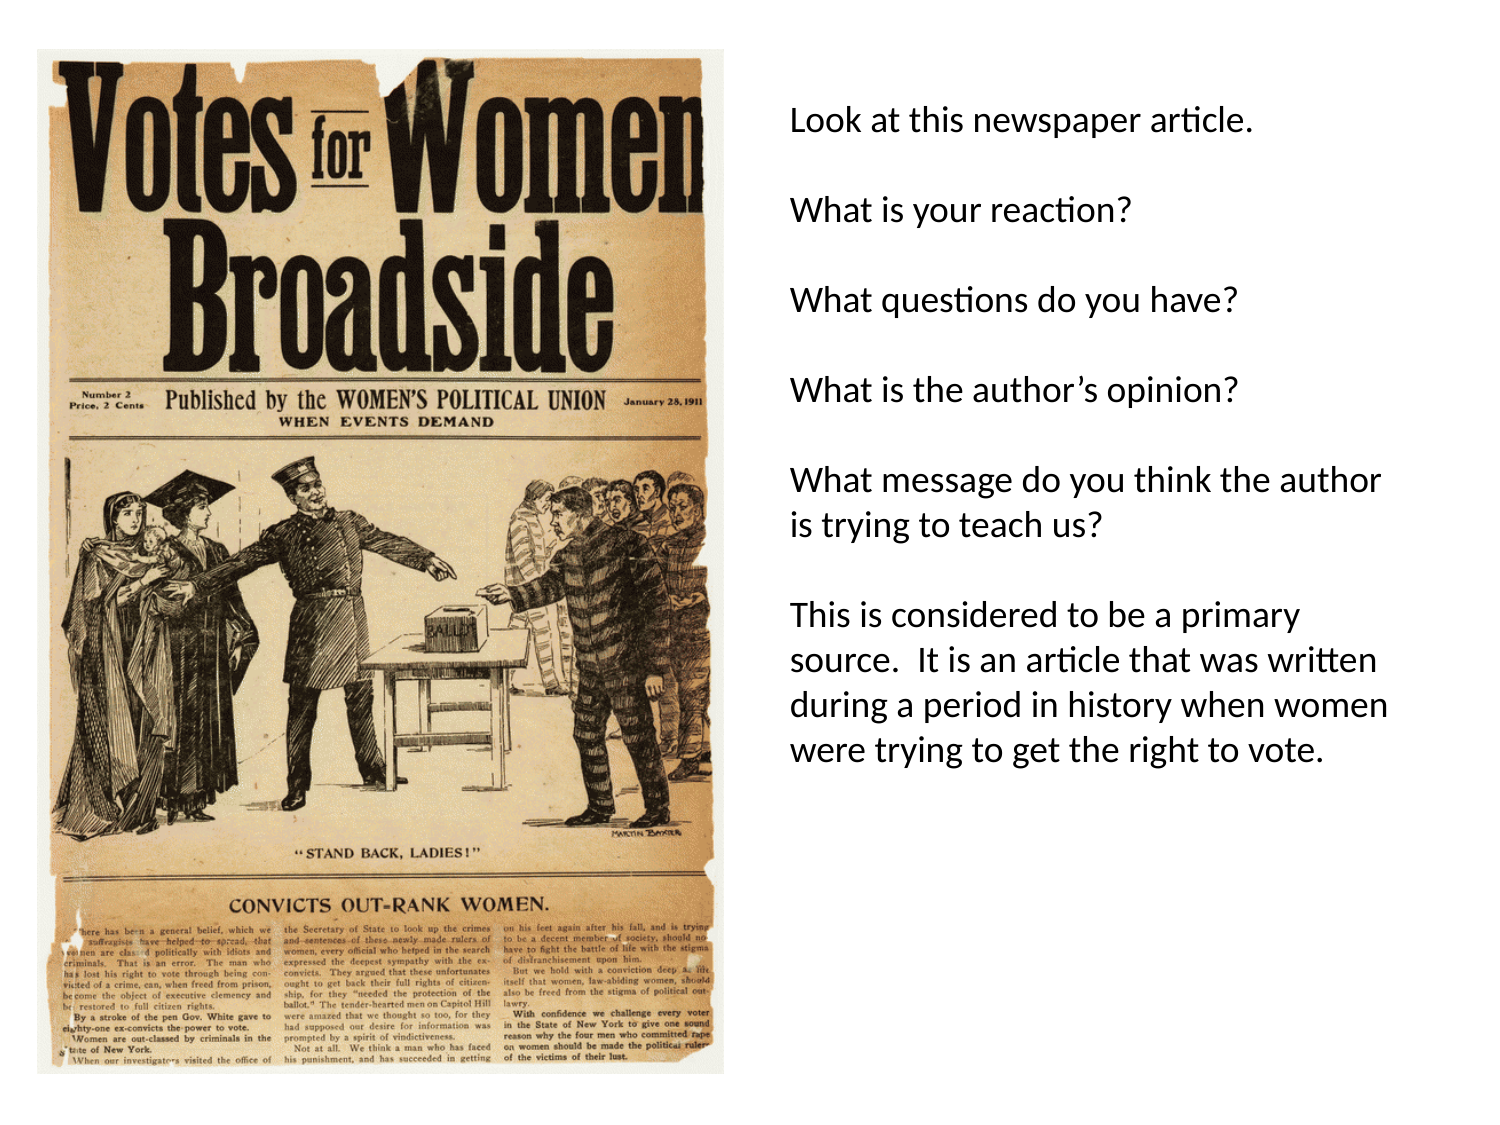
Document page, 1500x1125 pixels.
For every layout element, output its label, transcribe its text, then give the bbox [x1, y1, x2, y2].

text_box Look at this newspaper article. What is your reaction? What questions do you have? What is the author’s opinion? What message do you think the author is trying to teach us? This is considered to be a primary source. It is an article that was written during a period in history when women were trying to get the right to vote. [774, 87, 1425, 868]
picture [37, 49, 724, 1074]
